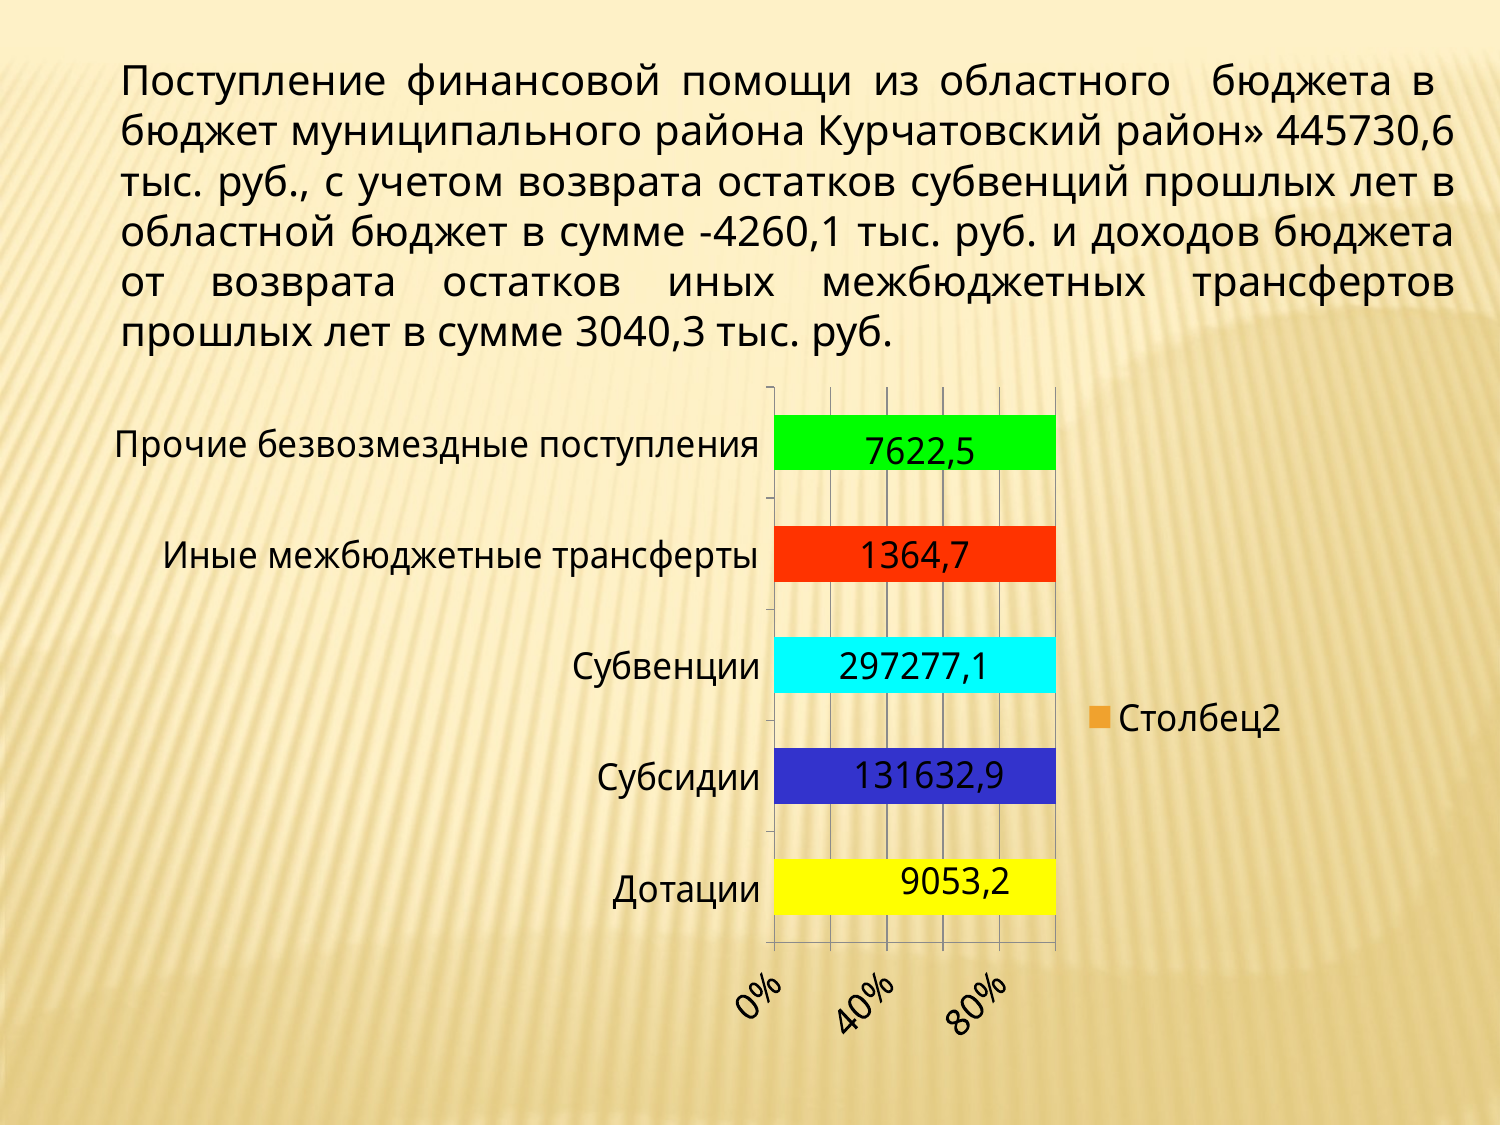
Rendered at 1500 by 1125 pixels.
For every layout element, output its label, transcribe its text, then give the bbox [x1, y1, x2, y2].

chart [113, 373, 1306, 1061]
text_box Поступление финансовой помощи из областного бюджета в бюджет муниципального района Курчатовский район» 445730,6 тыс. руб., с учетом возврата остатков субвенций прошлых лет в областной бюджет в сумме -4260,1 тыс. руб. и доходов бюджета от возврата остатков иных межбюджетных трансфертов прошлых лет в сумме 3040,3 тыс. руб. [105, 46, 1471, 422]
picture [0, 0, 1500, 1125]
